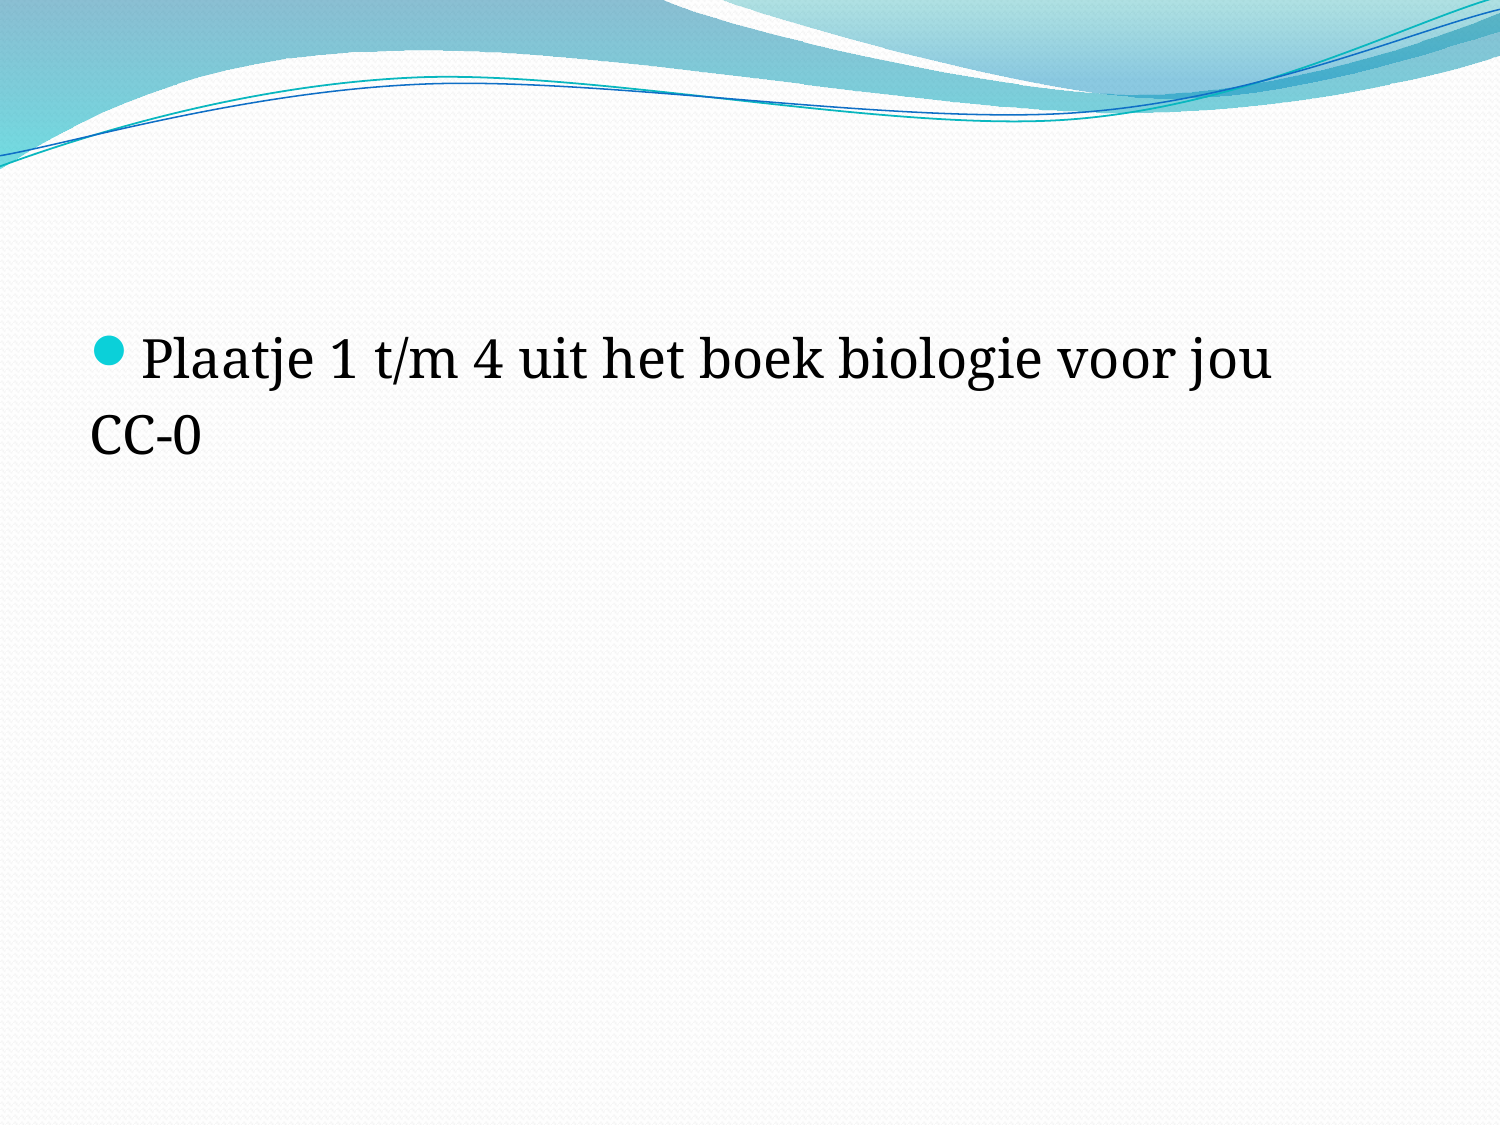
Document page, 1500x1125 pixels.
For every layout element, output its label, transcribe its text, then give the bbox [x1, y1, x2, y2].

list Plaatje 1 t/m 4 uit het boek biologie voor jou CC-0 [75, 317, 1425, 1038]
